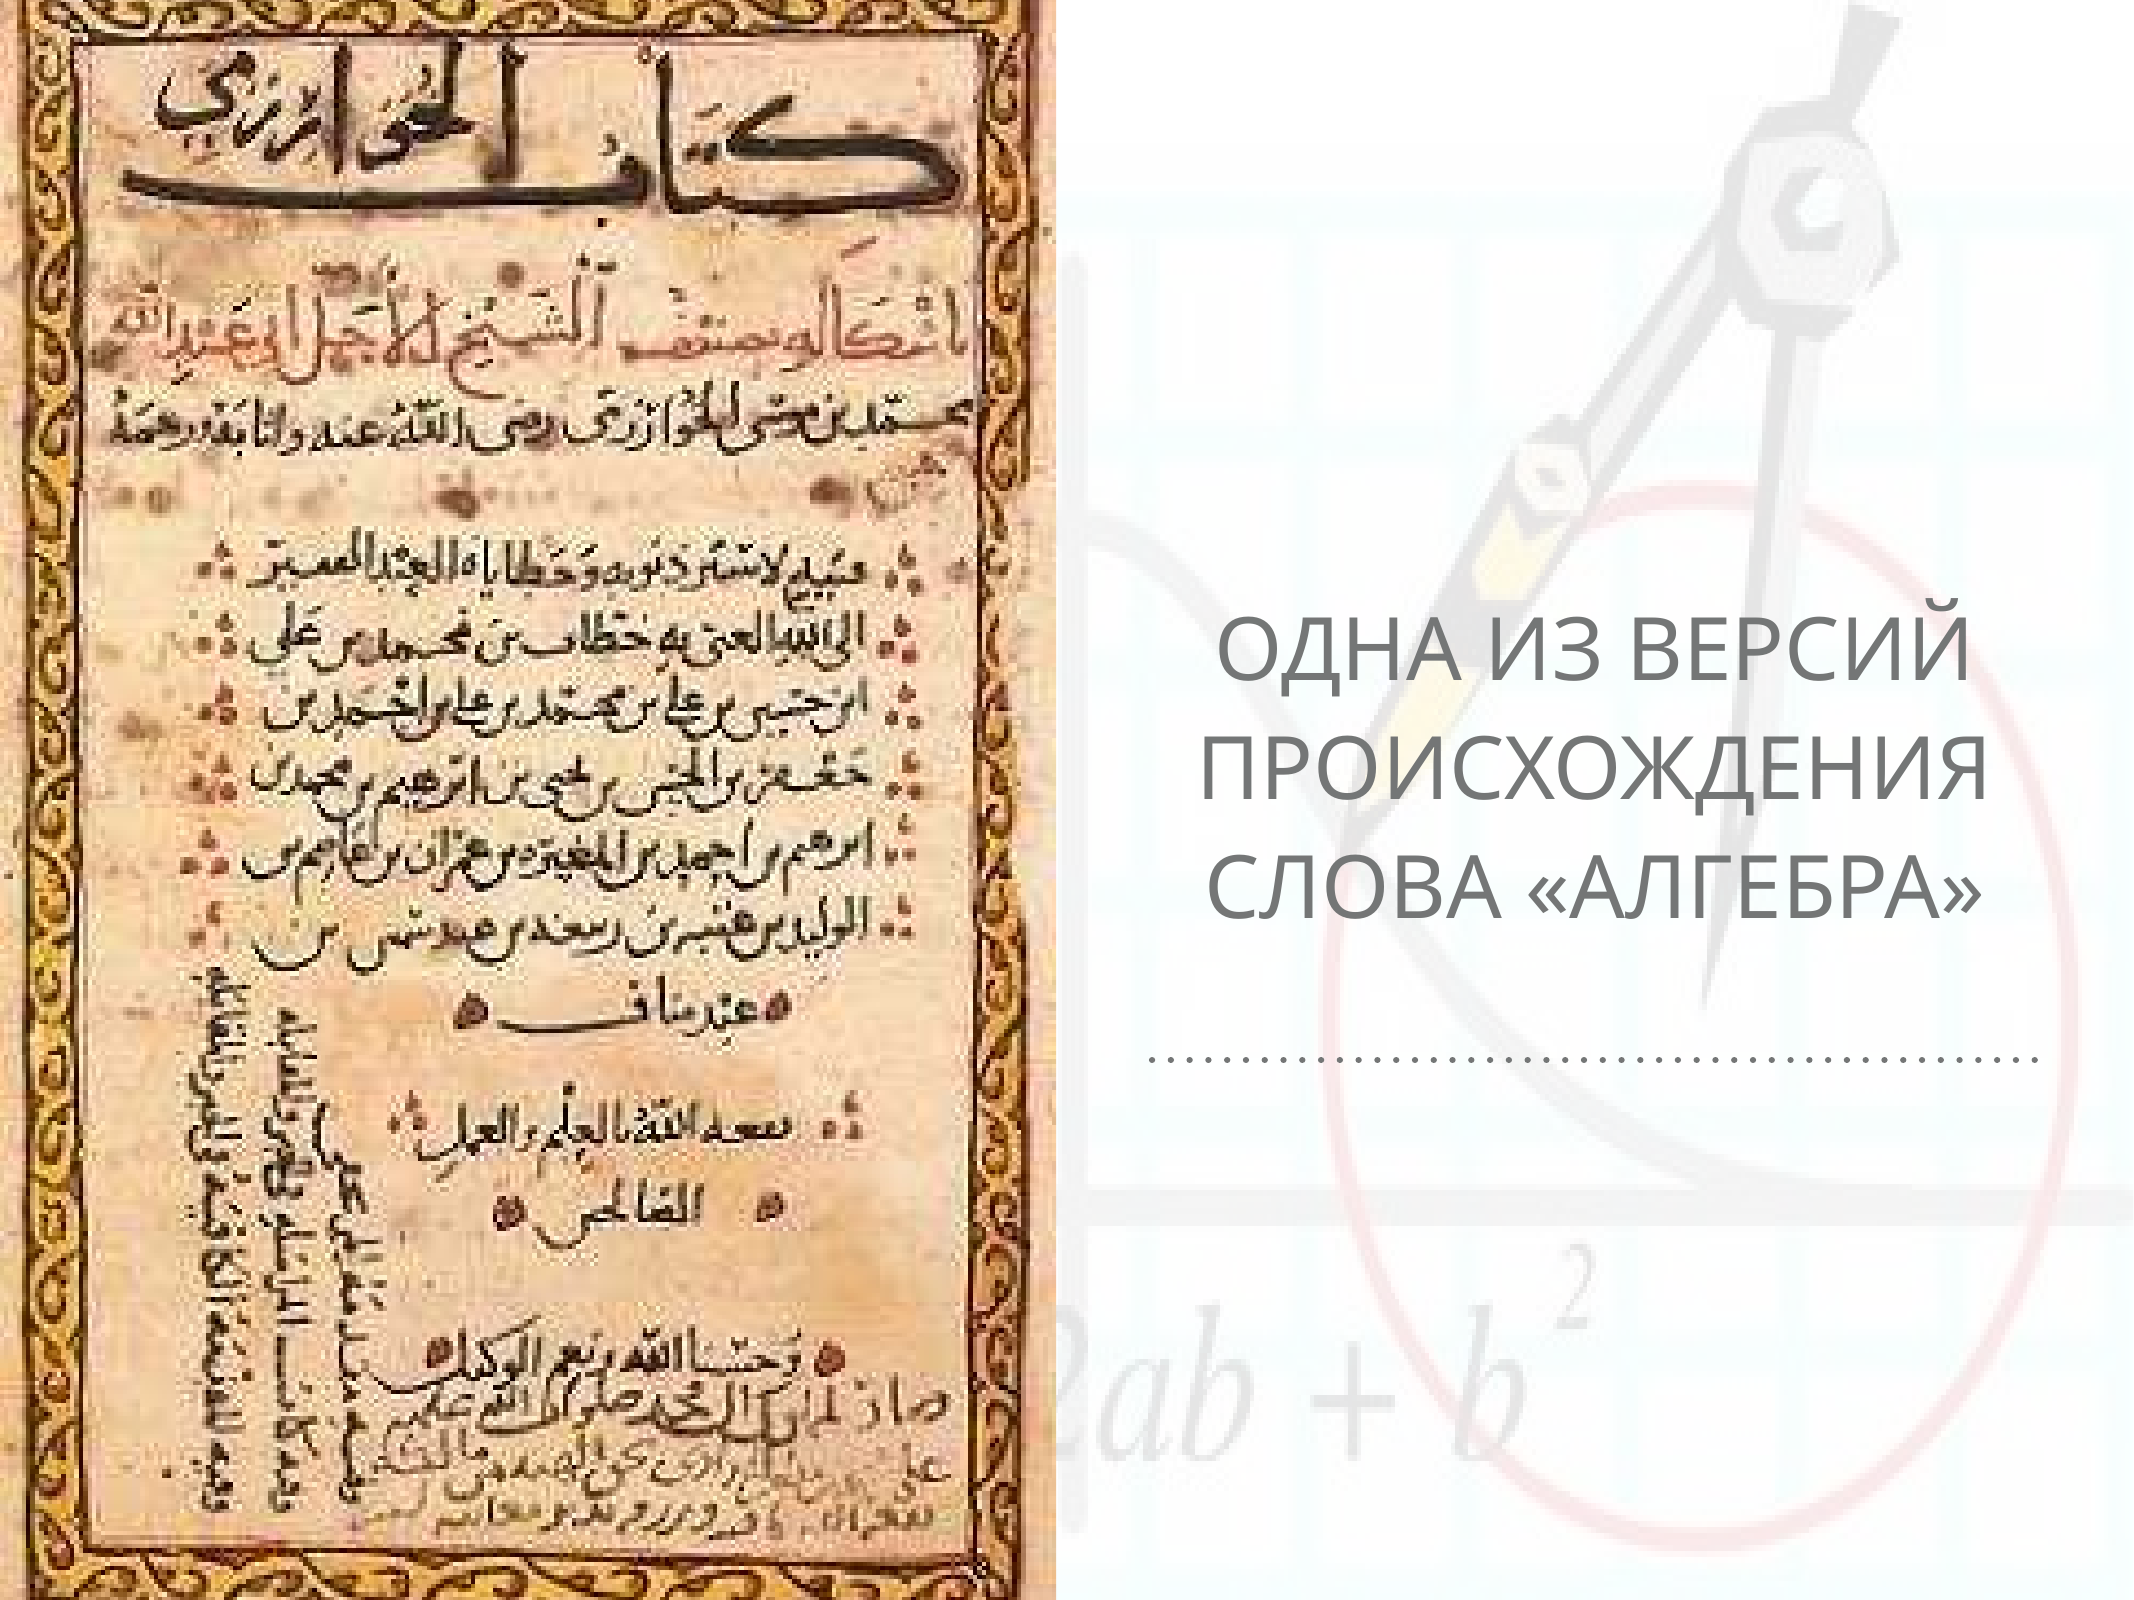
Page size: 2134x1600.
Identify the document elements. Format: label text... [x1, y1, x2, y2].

picture [0, 0, 1057, 1600]
title одна из ВЕРСИй ПРОИСХОЖДЕНия СЛОВА «АЛГЕБРА» [1151, 577, 2038, 979]
